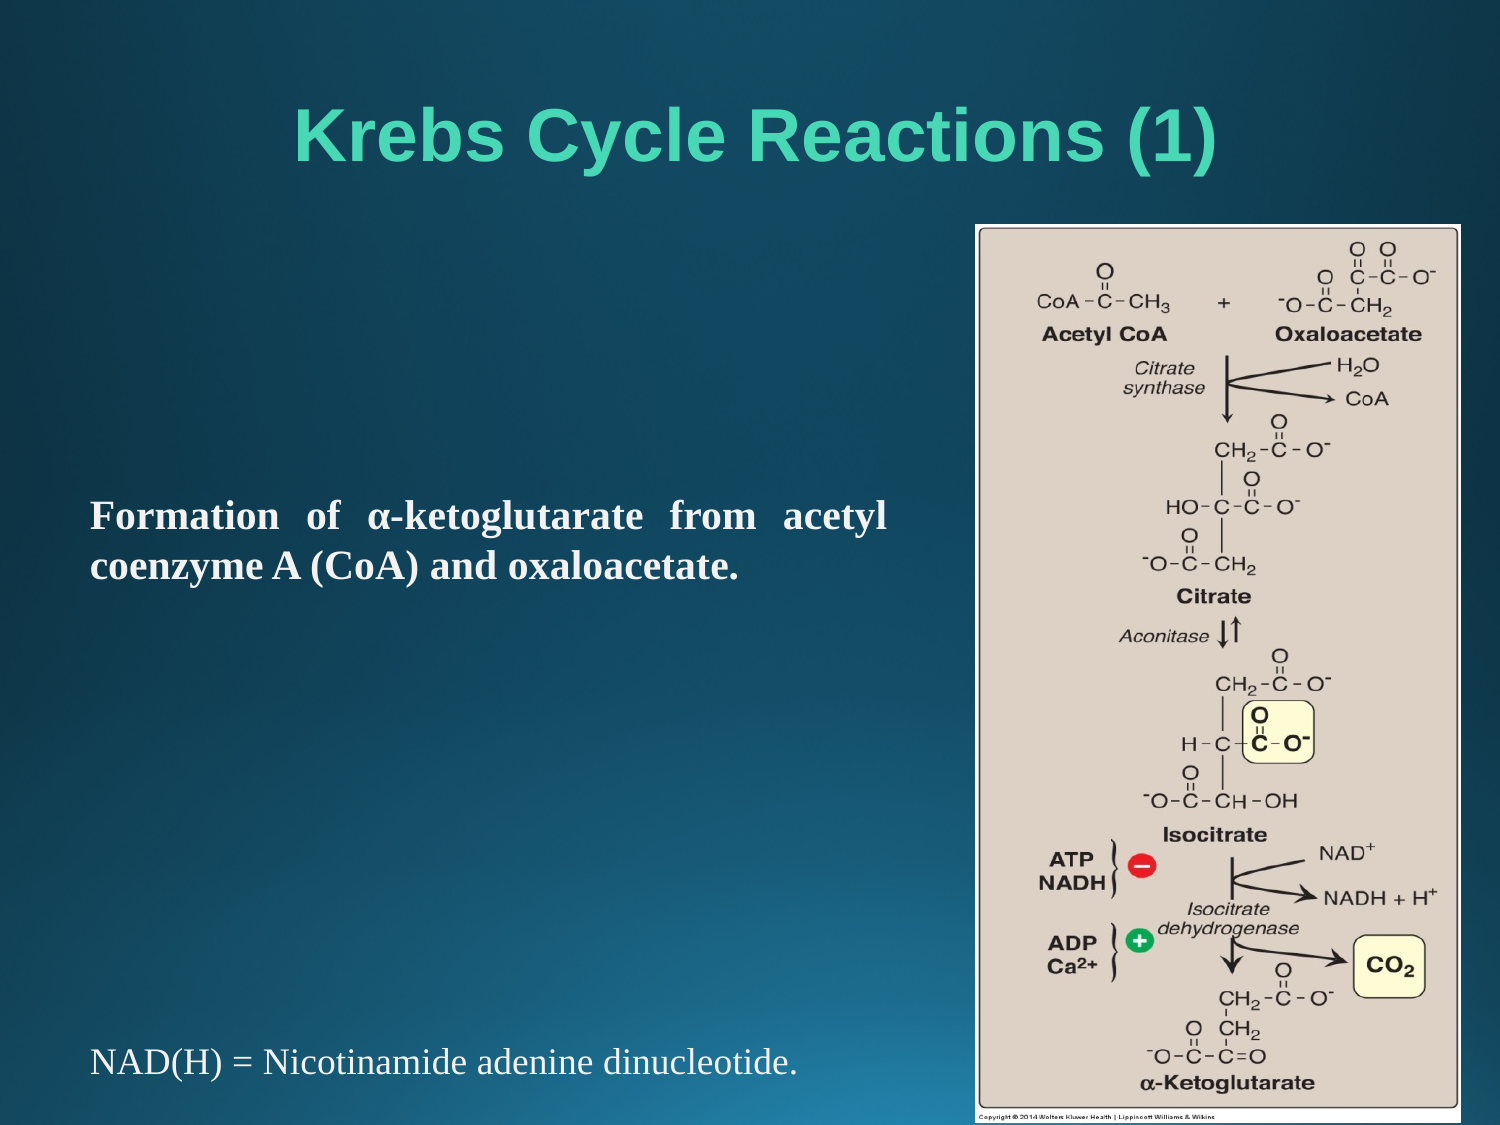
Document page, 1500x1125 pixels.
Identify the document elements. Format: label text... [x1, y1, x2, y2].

picture [0, 0, 1500, 1125]
text_box Formation of α-ketoglutarate from acetyl coenzyme A (CoA) and oxaloacetate. NAD(H) = Nicotinamide adenine dinucleotide. [75, 479, 903, 1090]
title Krebs Cycle Reactions (1) [75, 50, 1438, 225]
